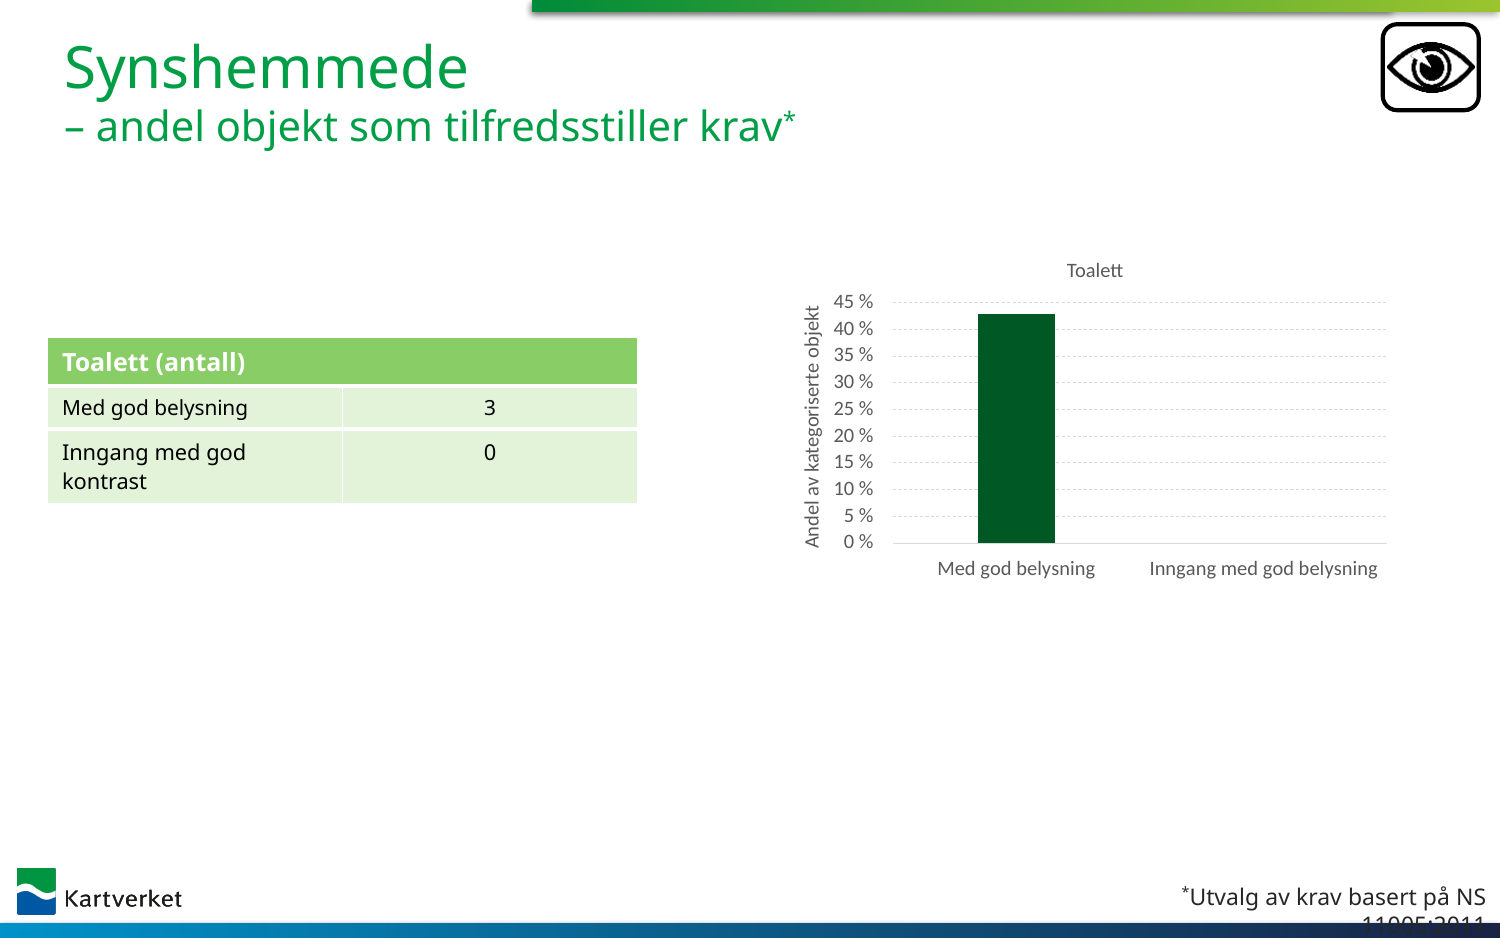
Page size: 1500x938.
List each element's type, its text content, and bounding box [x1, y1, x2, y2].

picture [791, 249, 1400, 589]
table_cell Inngang med god kontrast [48, 431, 342, 503]
table_cell Med god belysning [48, 388, 342, 427]
table_cell 3 [343, 388, 637, 427]
text_box *Utvalg av krav basert på NS 11005:2011 [1068, 873, 1500, 938]
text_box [1382, 24, 1480, 111]
table_header Toalett (antall) [48, 338, 637, 384]
table_cell 0 [343, 431, 637, 503]
text_box Synshemmede – andel objekt som tilfredsstiller krav* [49, 24, 1431, 158]
